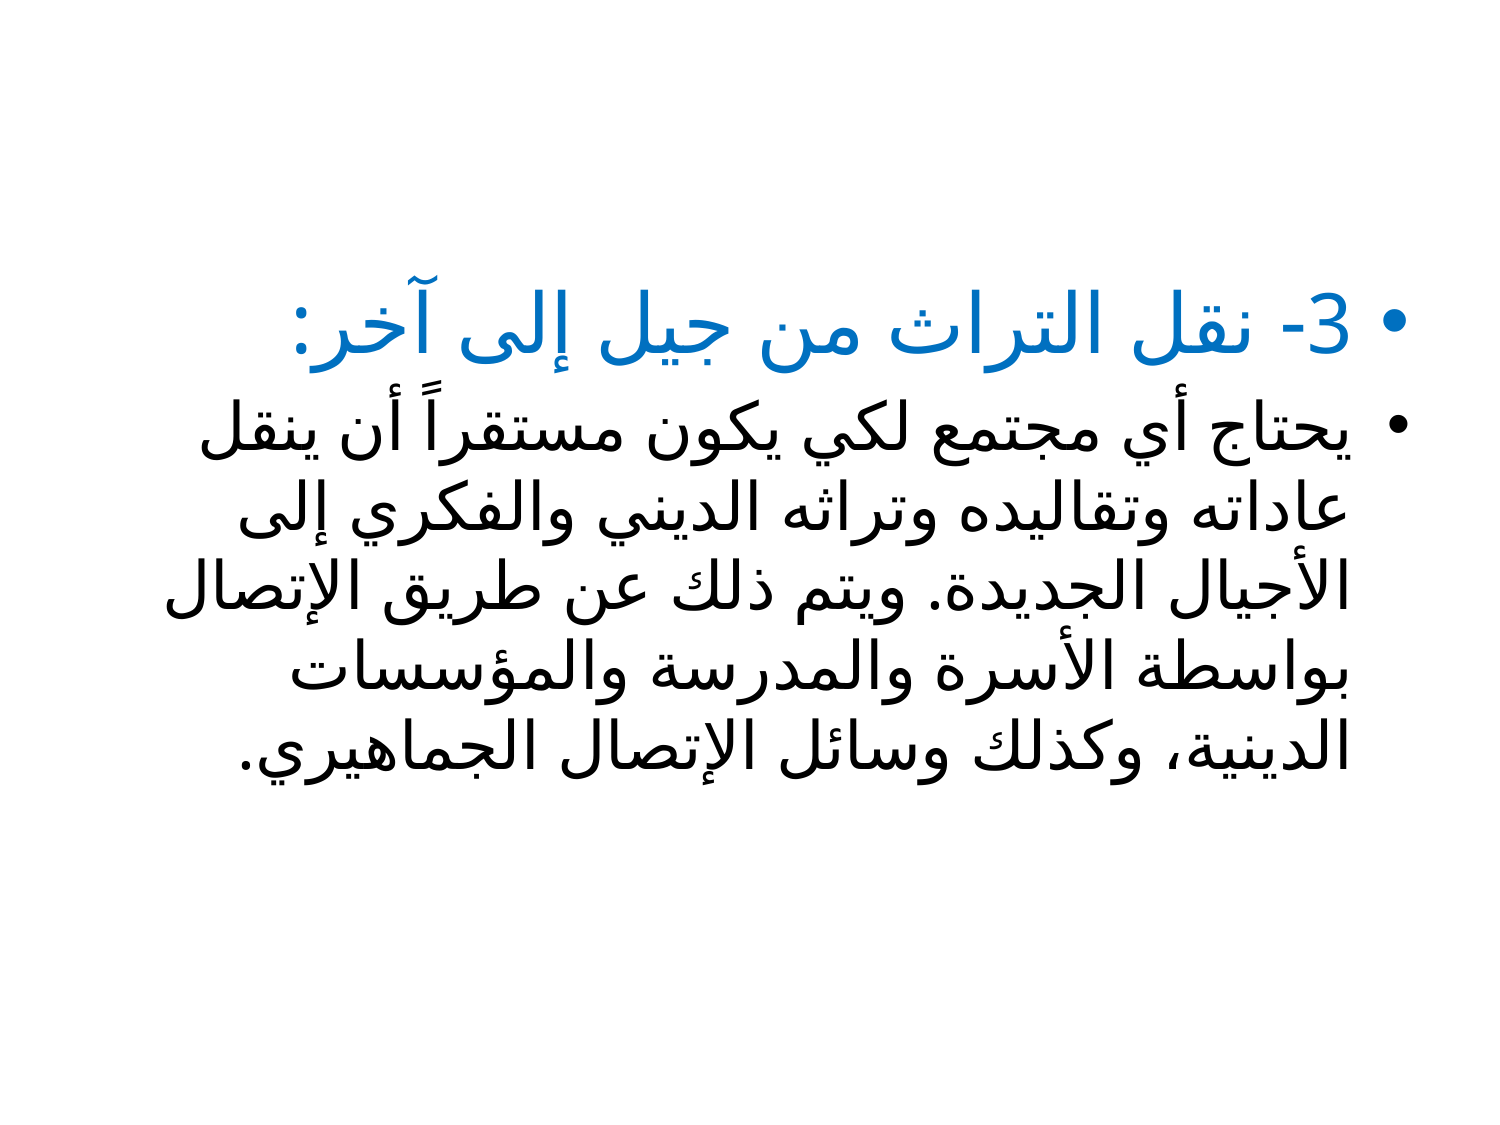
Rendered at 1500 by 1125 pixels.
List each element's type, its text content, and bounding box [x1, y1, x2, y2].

list 3- نقل التراث من جيل إلى آخر: يحتاج أي مجتمع لكي يكون مستقراً أن ينقل عاداته وتقاليده وتراثه الديني والفكري إلى الأجيال الجديدة. ويتم ذلك عن طريق الإتصال بواسطة الأسرة والمدرسة والمؤسسات الدينية، وكذلك وسائل الإتصال الجماهيري. [75, 262, 1425, 1005]
